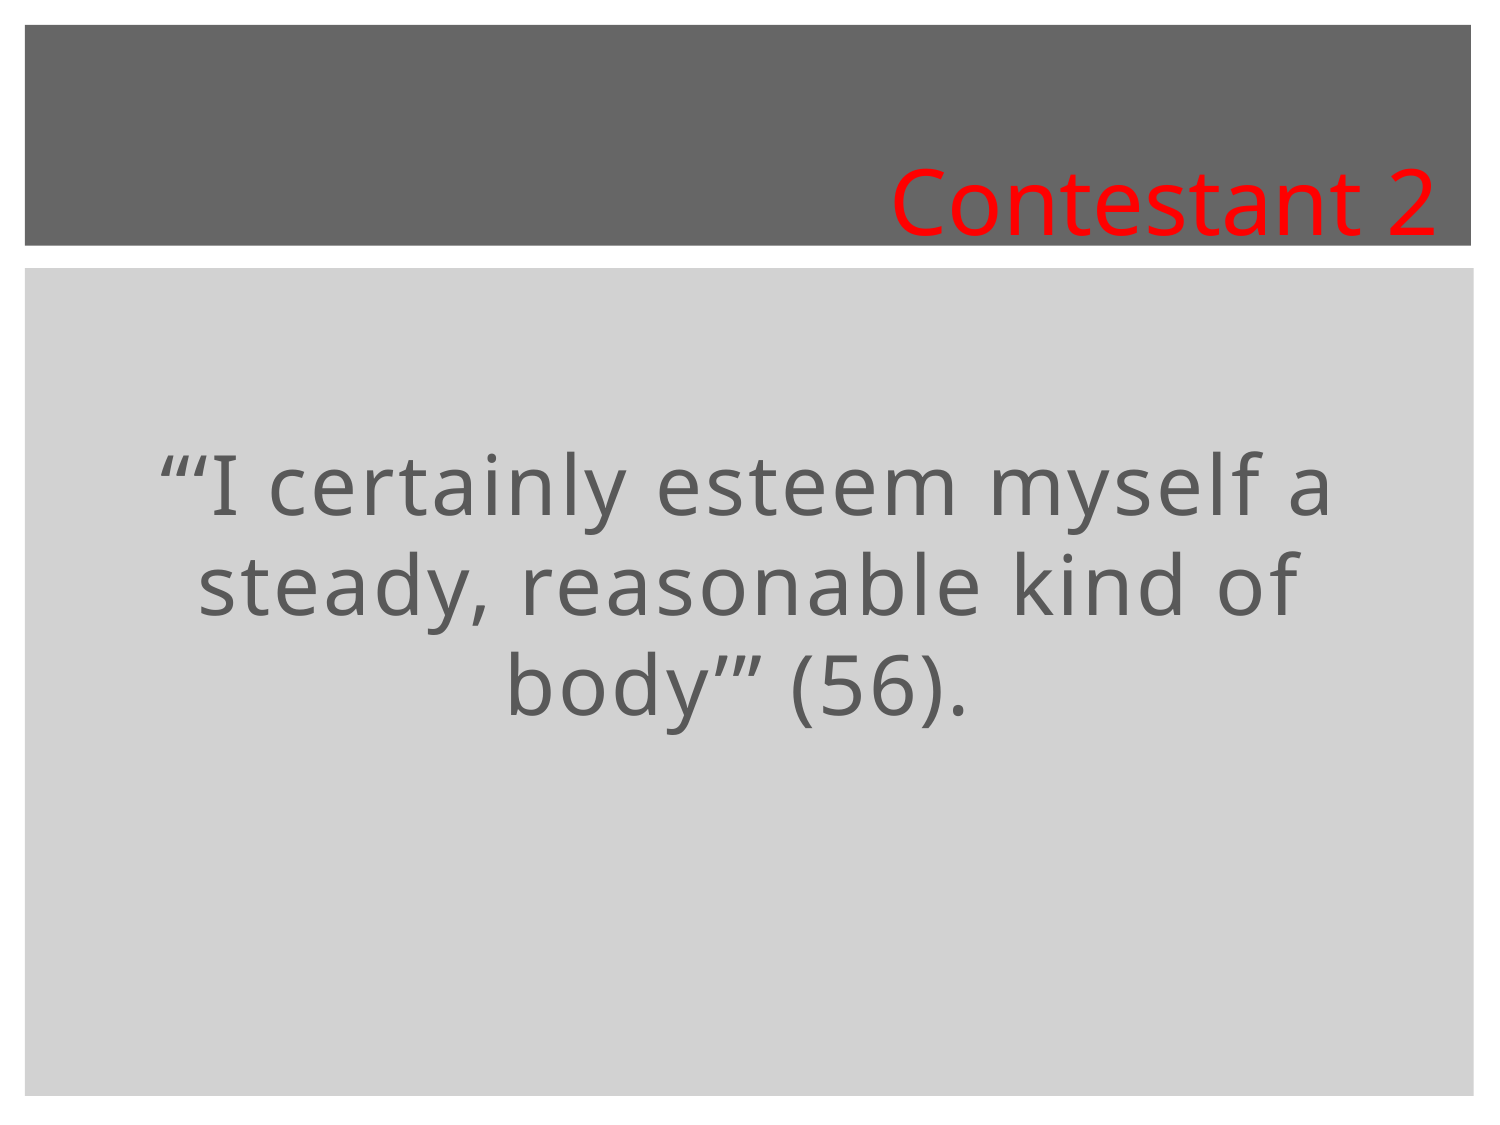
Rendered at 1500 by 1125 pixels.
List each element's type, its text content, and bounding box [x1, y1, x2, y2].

list “‘I certainly esteem myself a steady, reasonable kind of body’” (56). [75, 425, 1425, 1125]
text_box Contestant 2 [875, 136, 1500, 261]
